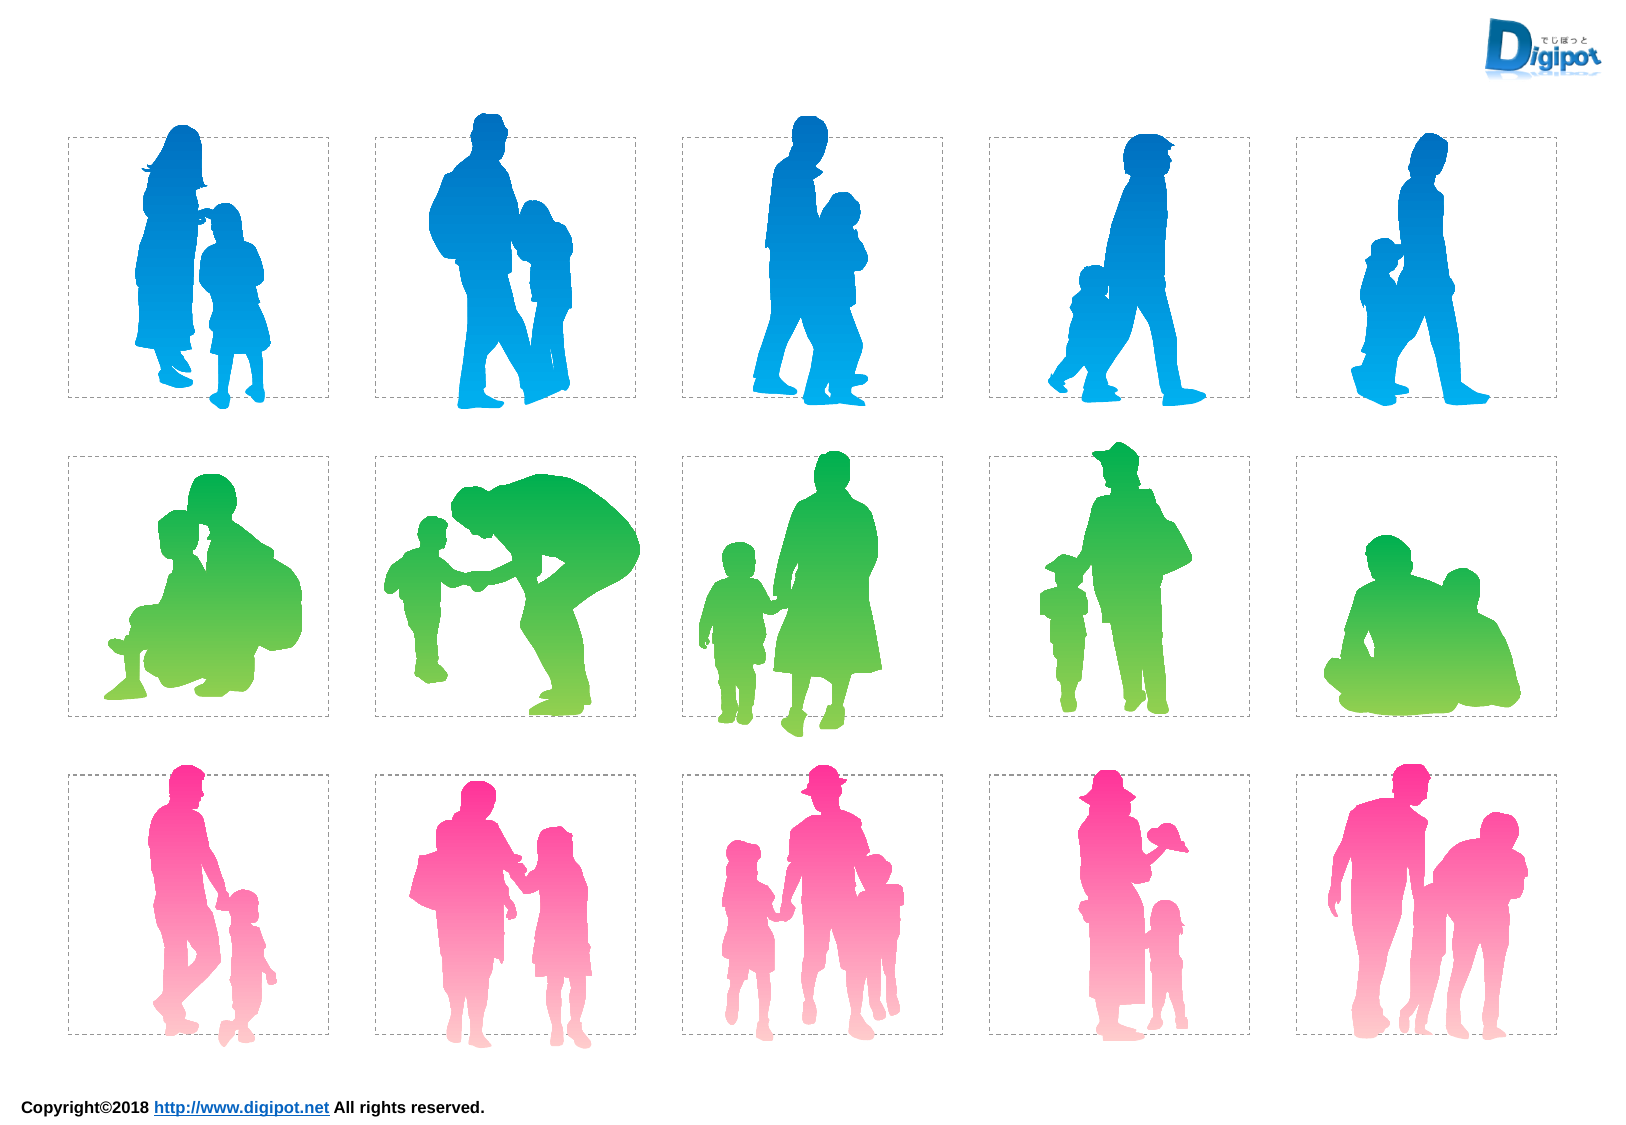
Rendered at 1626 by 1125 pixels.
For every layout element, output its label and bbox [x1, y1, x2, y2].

text_box [1351, 132, 1490, 407]
picture [1485, 18, 1602, 82]
text_box [148, 765, 278, 1047]
text_box [1078, 769, 1189, 1042]
text_box [409, 780, 593, 1049]
text_box [721, 764, 905, 1042]
text_box [384, 473, 641, 716]
text_box [428, 113, 574, 410]
text_box [1039, 442, 1192, 715]
text_box [103, 473, 303, 701]
text_box [1048, 134, 1206, 407]
text_box [753, 115, 869, 407]
text_box [1327, 763, 1529, 1041]
text_box [1324, 535, 1522, 716]
text_box [135, 124, 271, 410]
text_box [698, 451, 882, 738]
